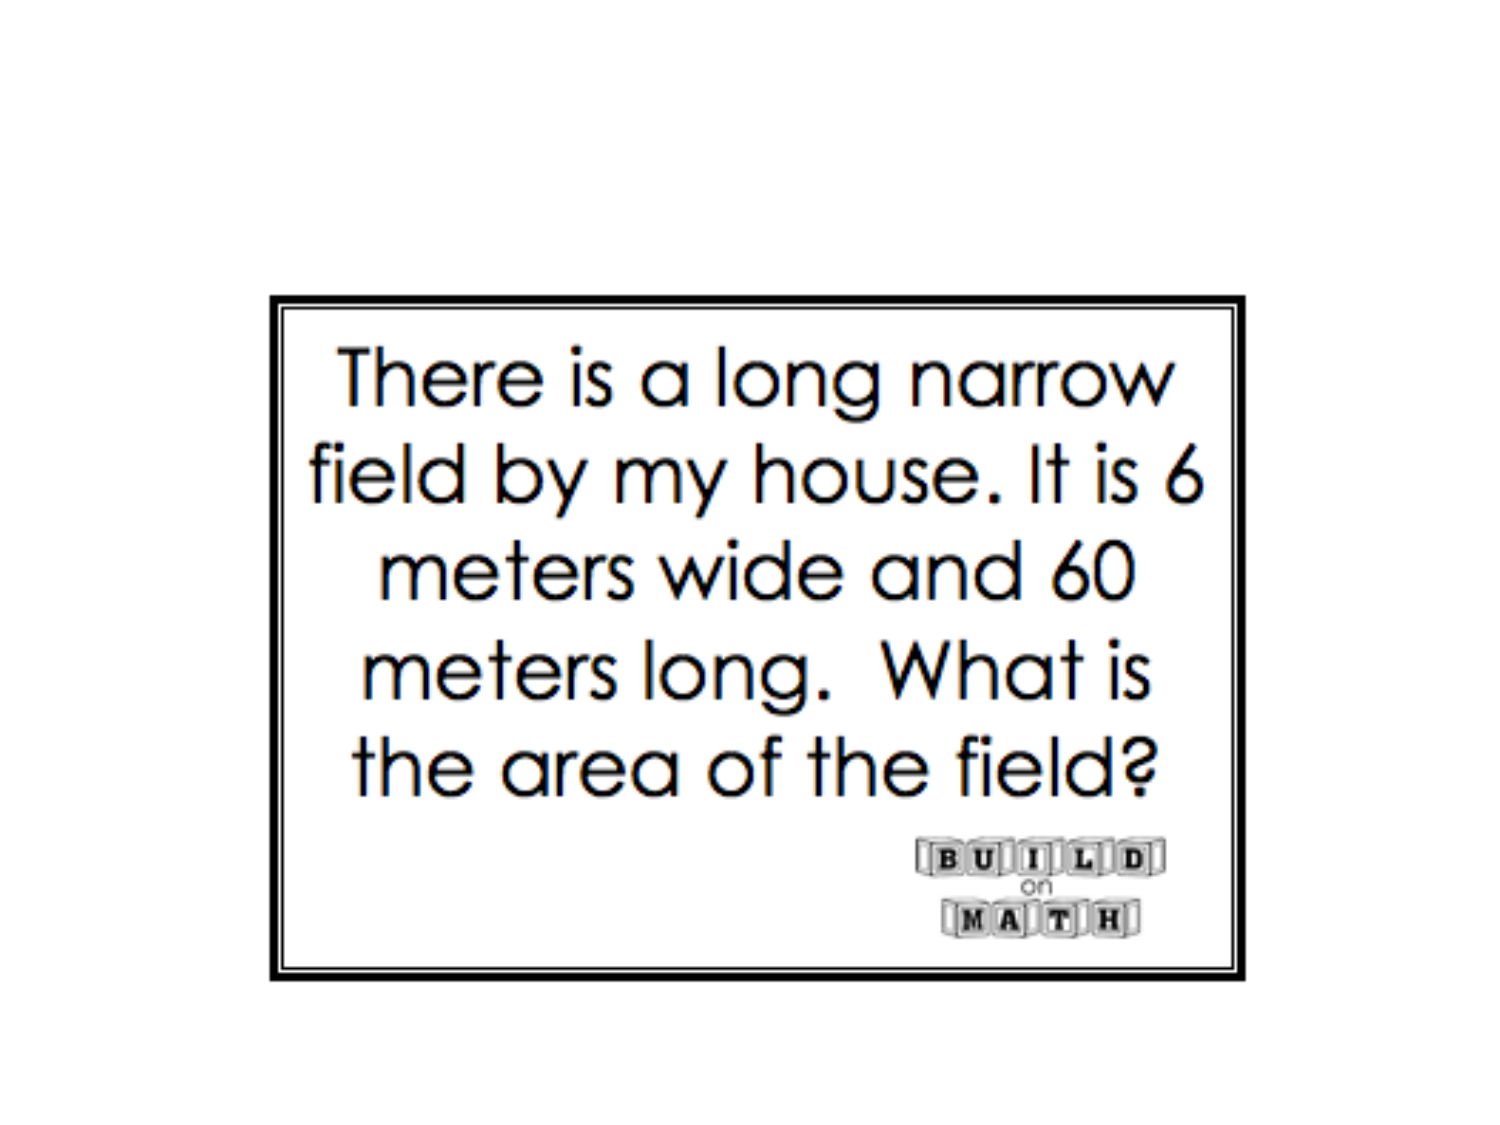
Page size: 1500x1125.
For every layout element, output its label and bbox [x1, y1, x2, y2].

list [74, 262, 1426, 1006]
